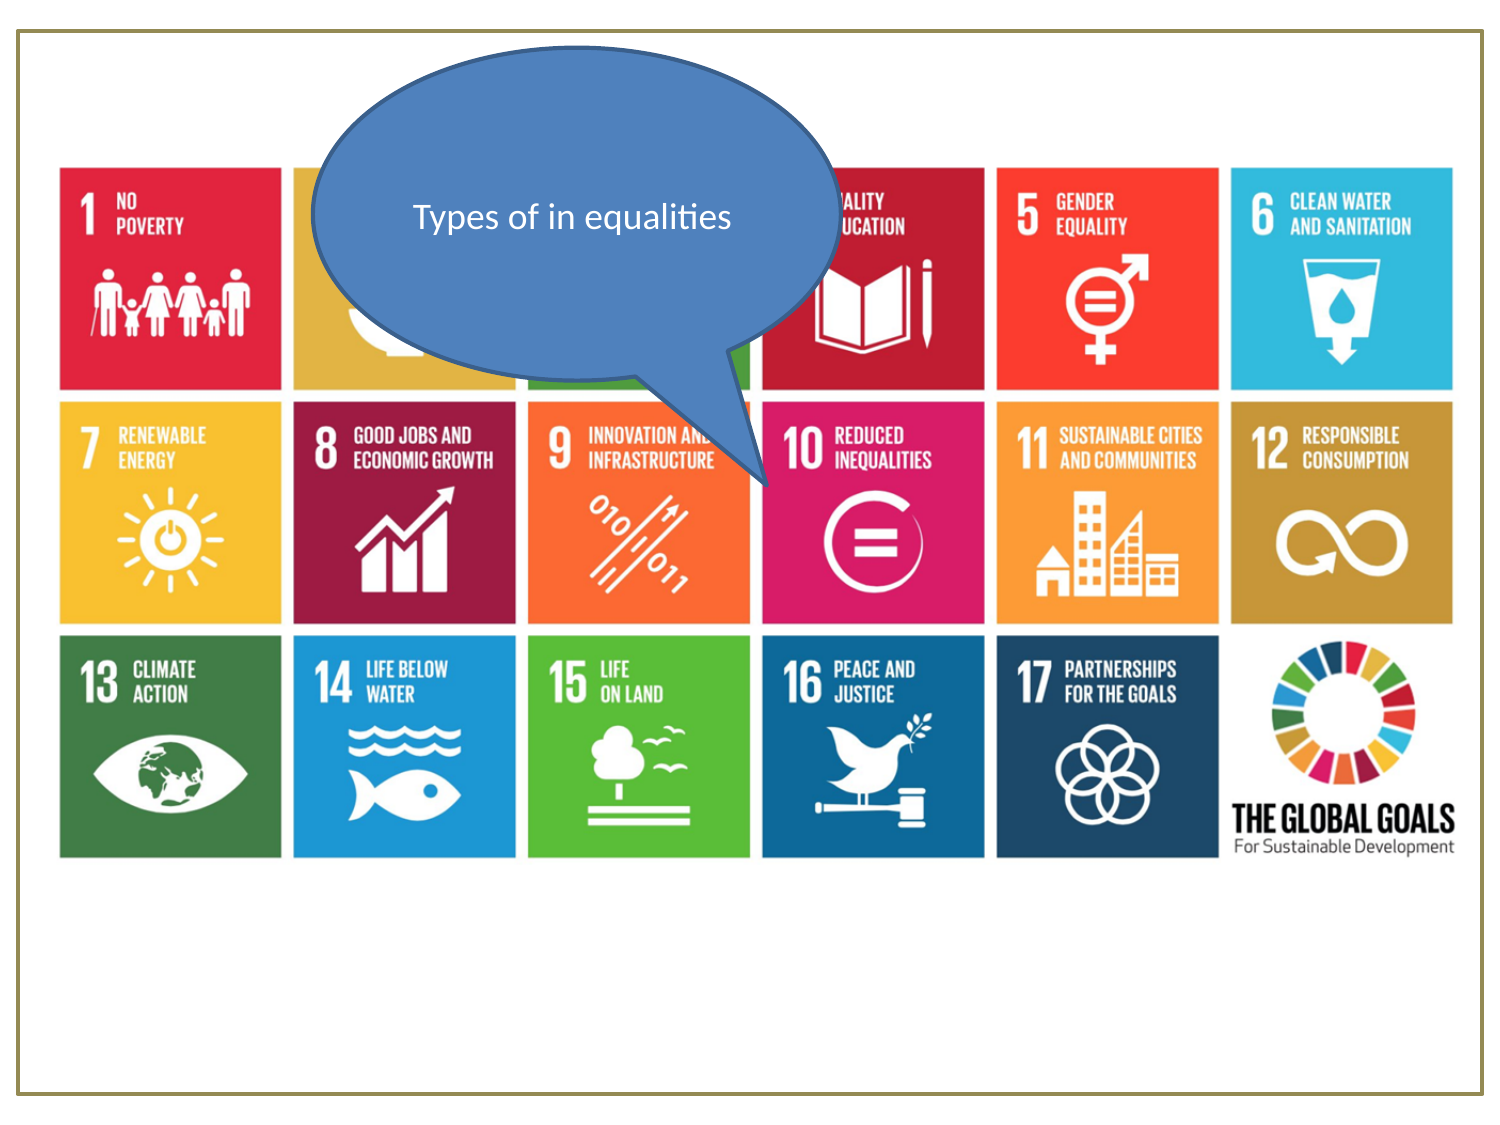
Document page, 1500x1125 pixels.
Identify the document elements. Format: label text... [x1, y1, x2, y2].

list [37, 148, 1478, 882]
text_box Types of in equalities [332, 45, 822, 147]
text_box https://www.youtube.com/watch?v=99UN7so92tk [16, 29, 1484, 1096]
